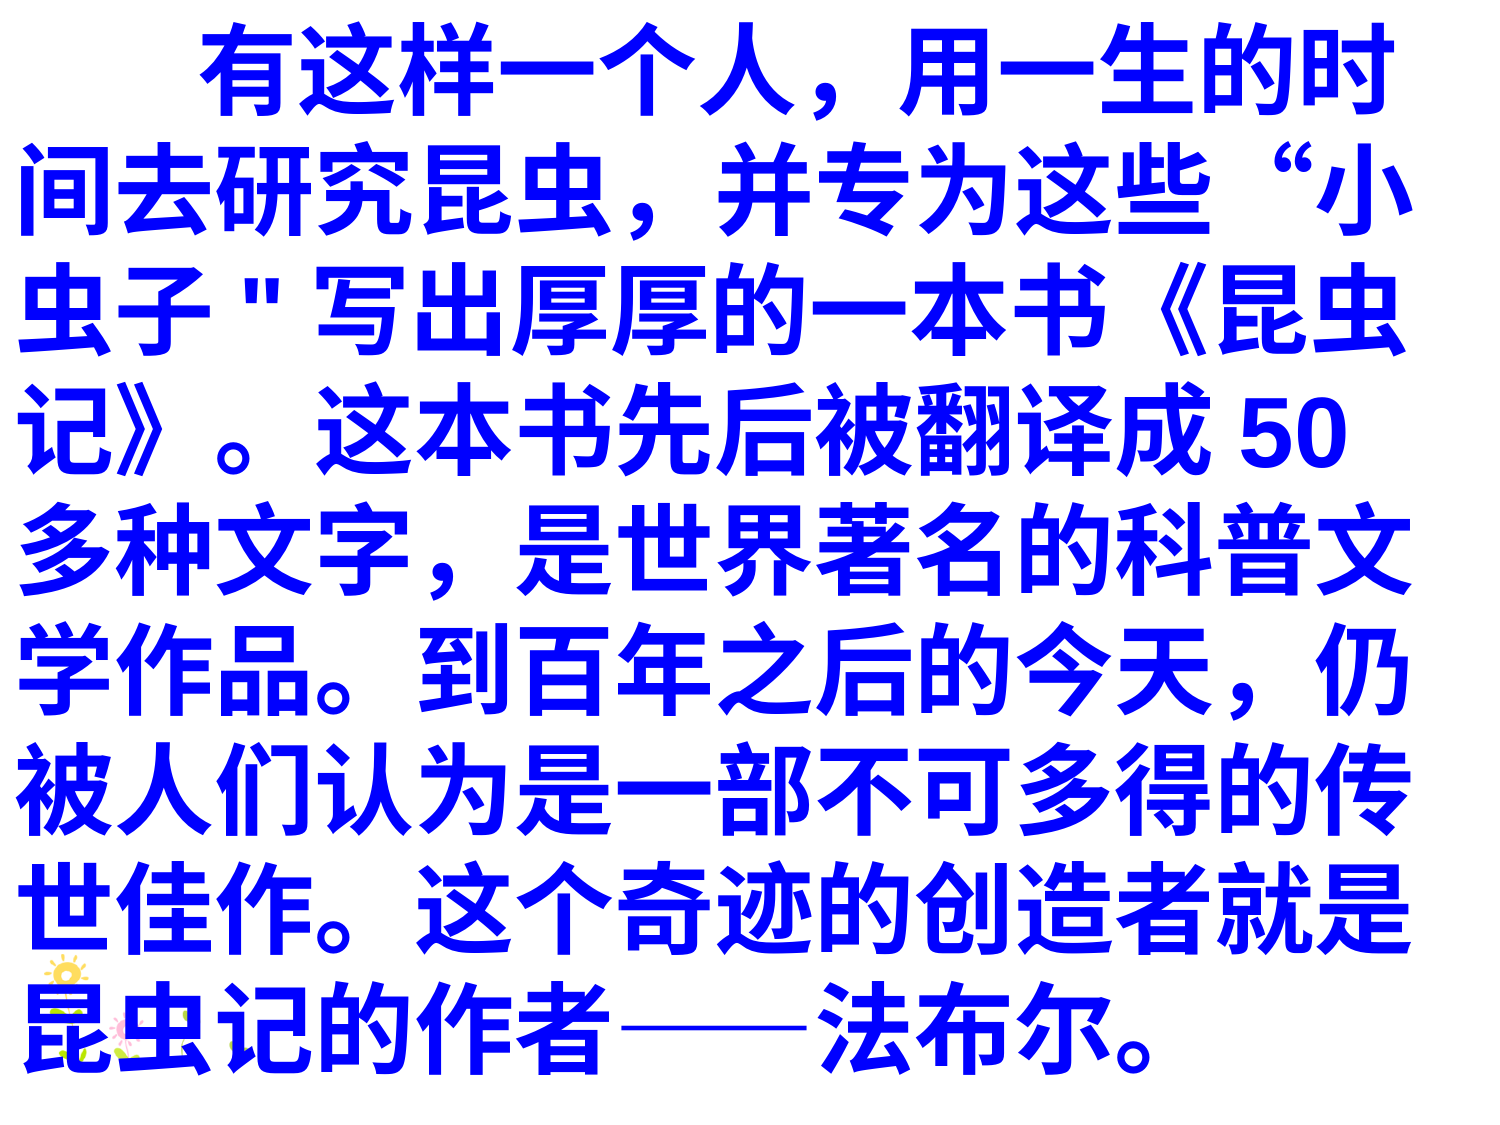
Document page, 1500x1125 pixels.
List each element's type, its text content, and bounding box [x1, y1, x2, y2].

text_box 有这样一个人，用一生的时间去研究昆虫，并专为这些“小虫子"写出厚厚的一本书《昆虫记》。这本书先后被翻译成50多种文字，是世界著名的科普文学作品。到百年之后的今天，仍被人们认为是一部不可多得的传世佳作。这个奇迹的创造者就是昆虫记的作者——法布尔。 [0, 0, 1453, 1125]
picture [0, 937, 267, 1125]
text_box [292, 928, 1418, 1120]
